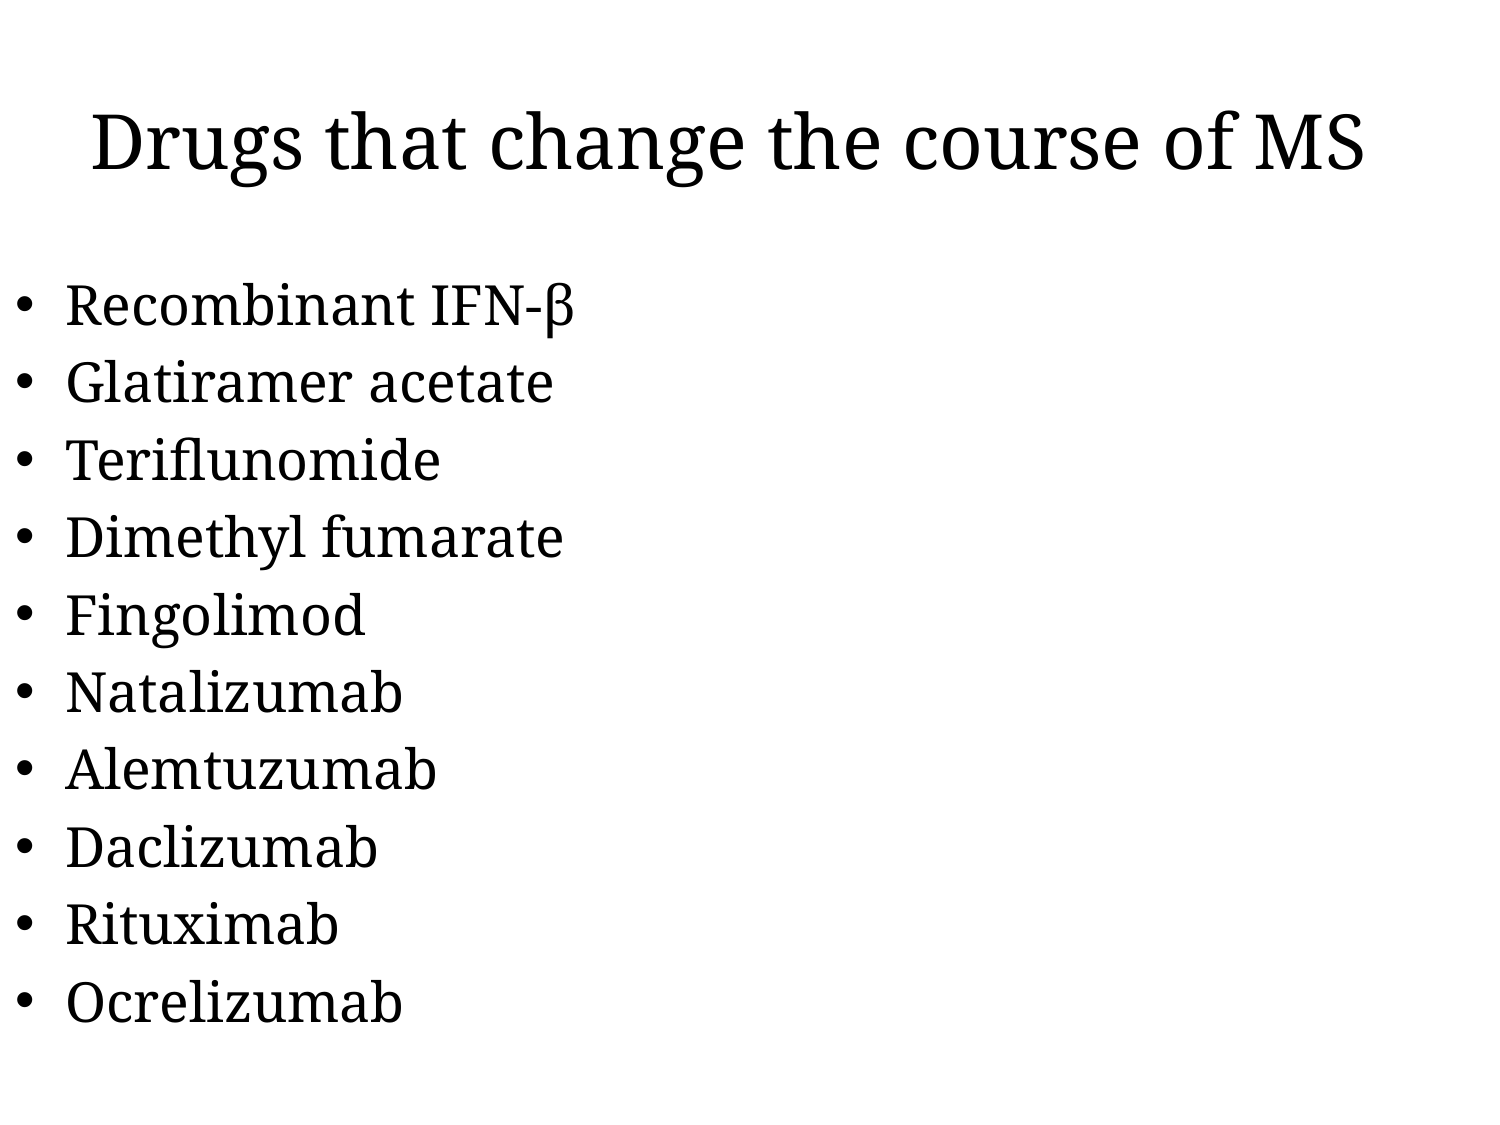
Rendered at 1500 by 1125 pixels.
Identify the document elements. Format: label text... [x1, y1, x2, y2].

title Drugs that change the course of MS [75, 45, 1425, 233]
list Recombinant IFN-β Glatiramer acetate Teriflunomide Dimethyl fumarate Fingolimod Natalizumab Alemtuzumab Daclizumab Rituximab Ocrelizumab [0, 262, 1500, 1047]
